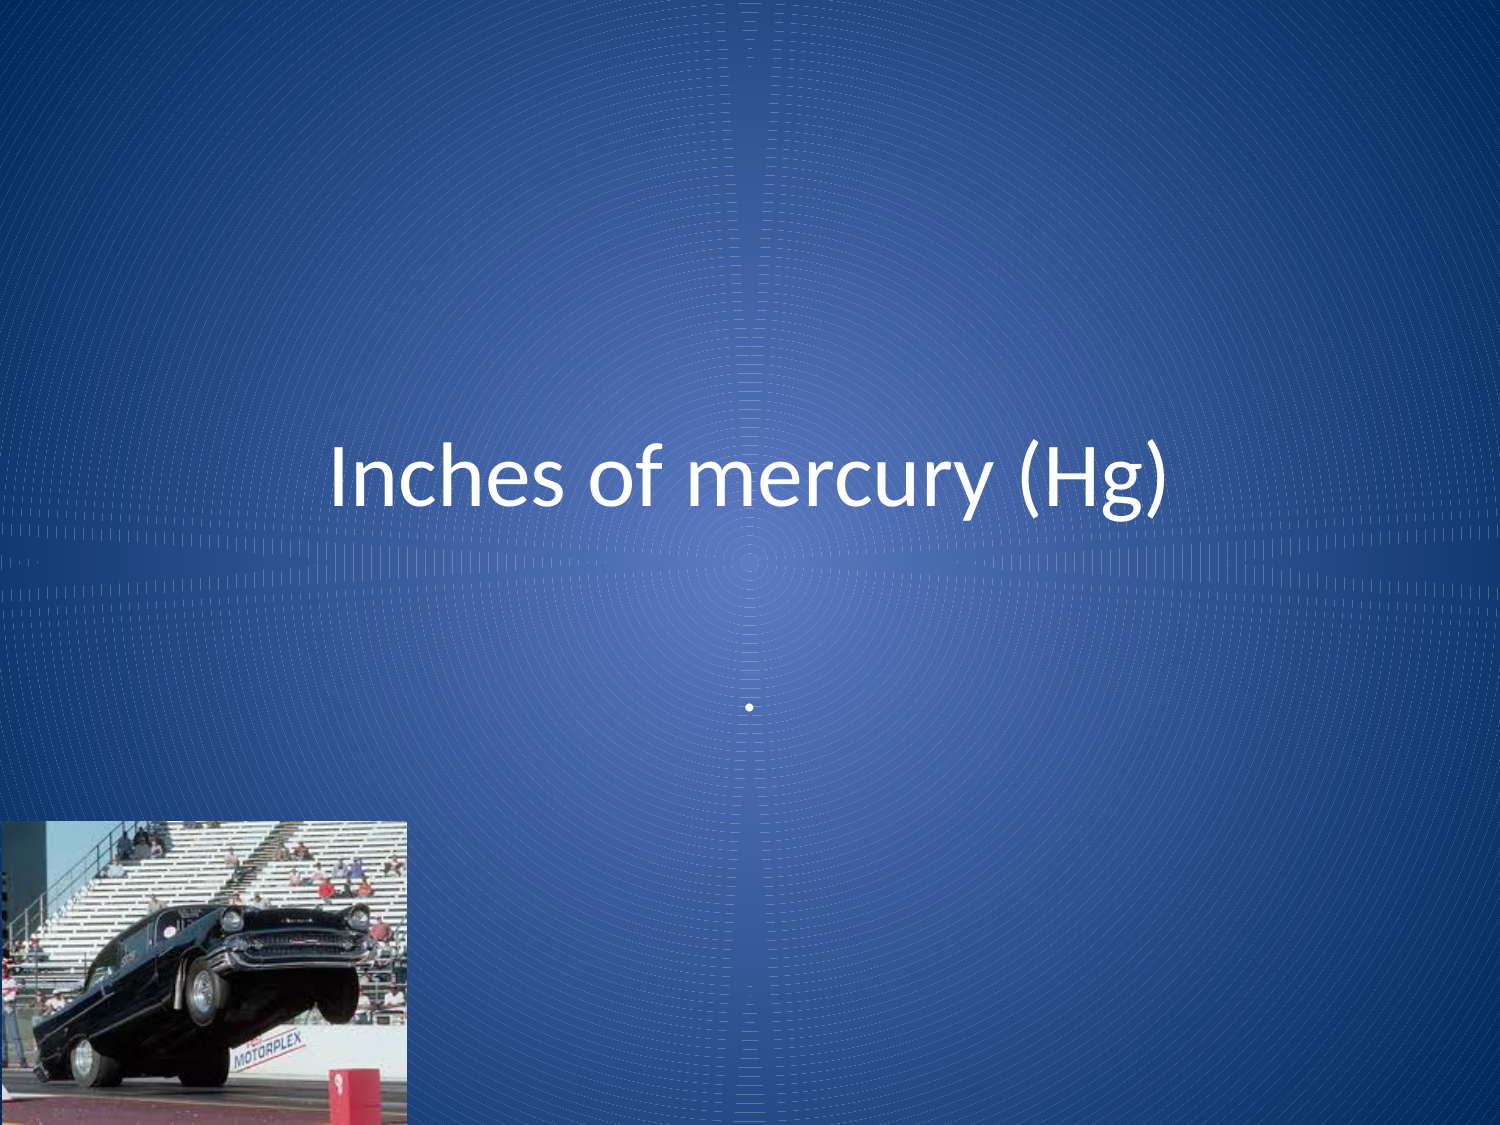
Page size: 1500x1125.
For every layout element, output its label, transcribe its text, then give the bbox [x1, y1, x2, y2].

subtitle . [225, 637, 1275, 925]
picture [1, 821, 408, 1125]
title Inches of mercury (Hg) [112, 349, 1388, 591]
